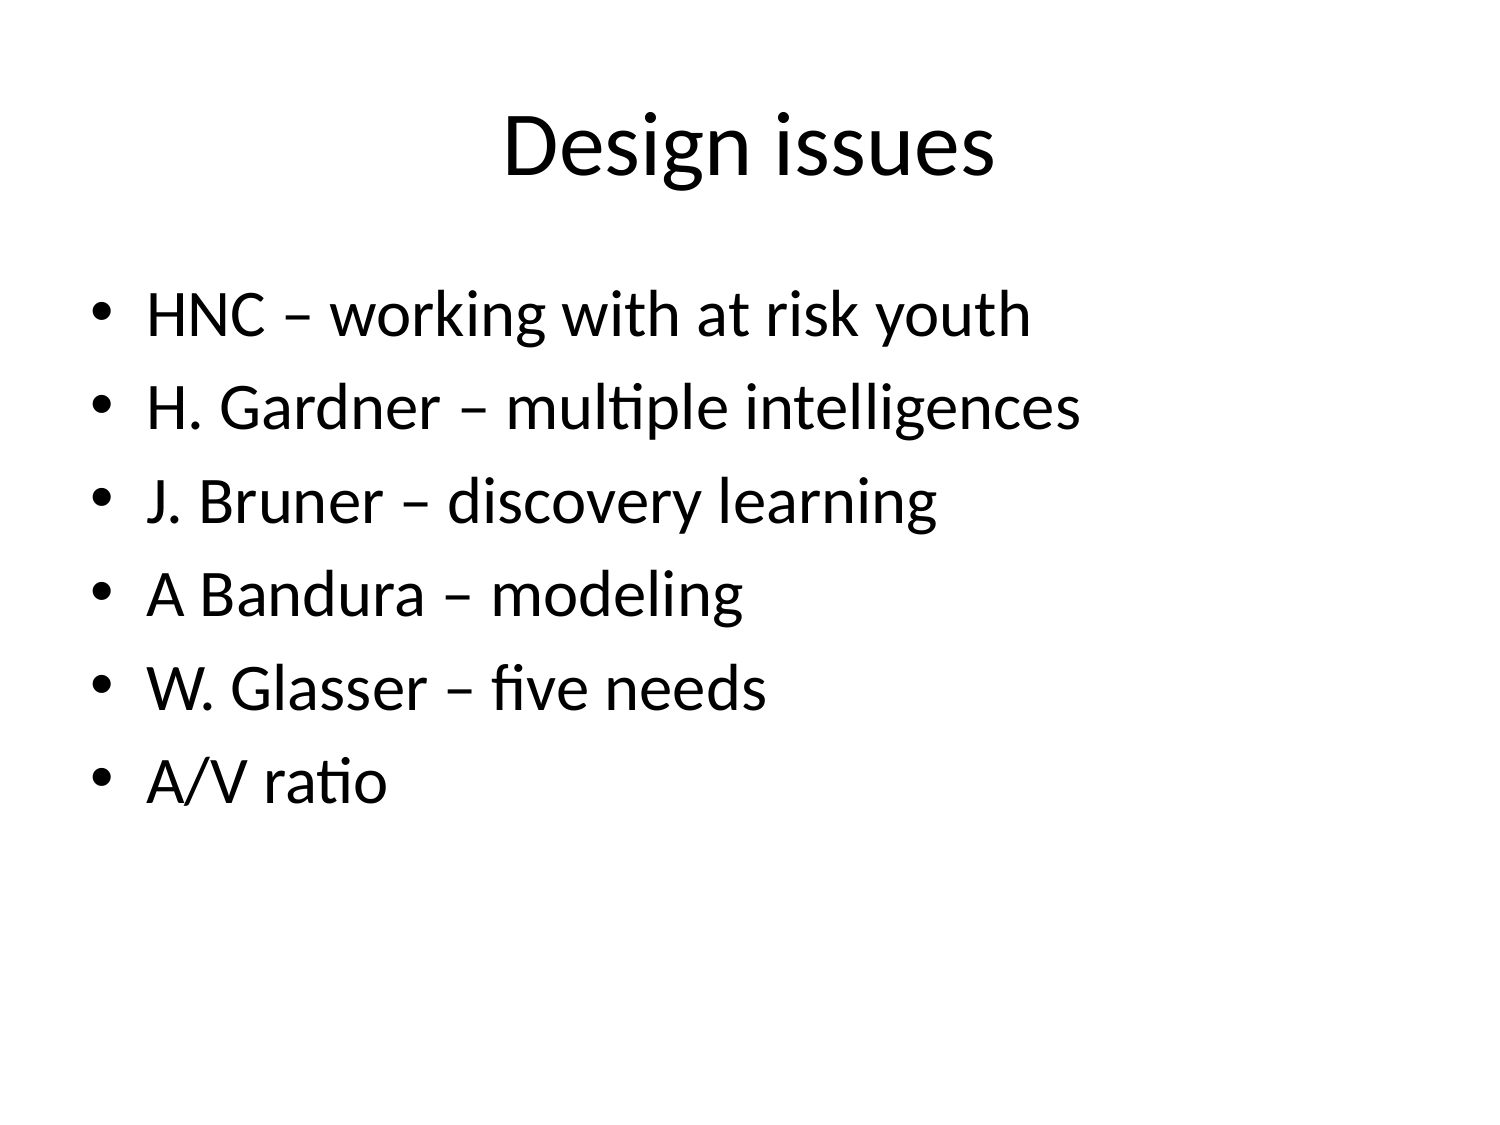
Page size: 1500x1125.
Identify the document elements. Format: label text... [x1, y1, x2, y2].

list HNC – working with at risk youth H. Gardner – multiple intelligences J. Bruner – discovery learning A Bandura – modeling W. Glasser – five needs A/V ratio [75, 262, 1425, 1005]
title Design issues [75, 45, 1425, 233]
